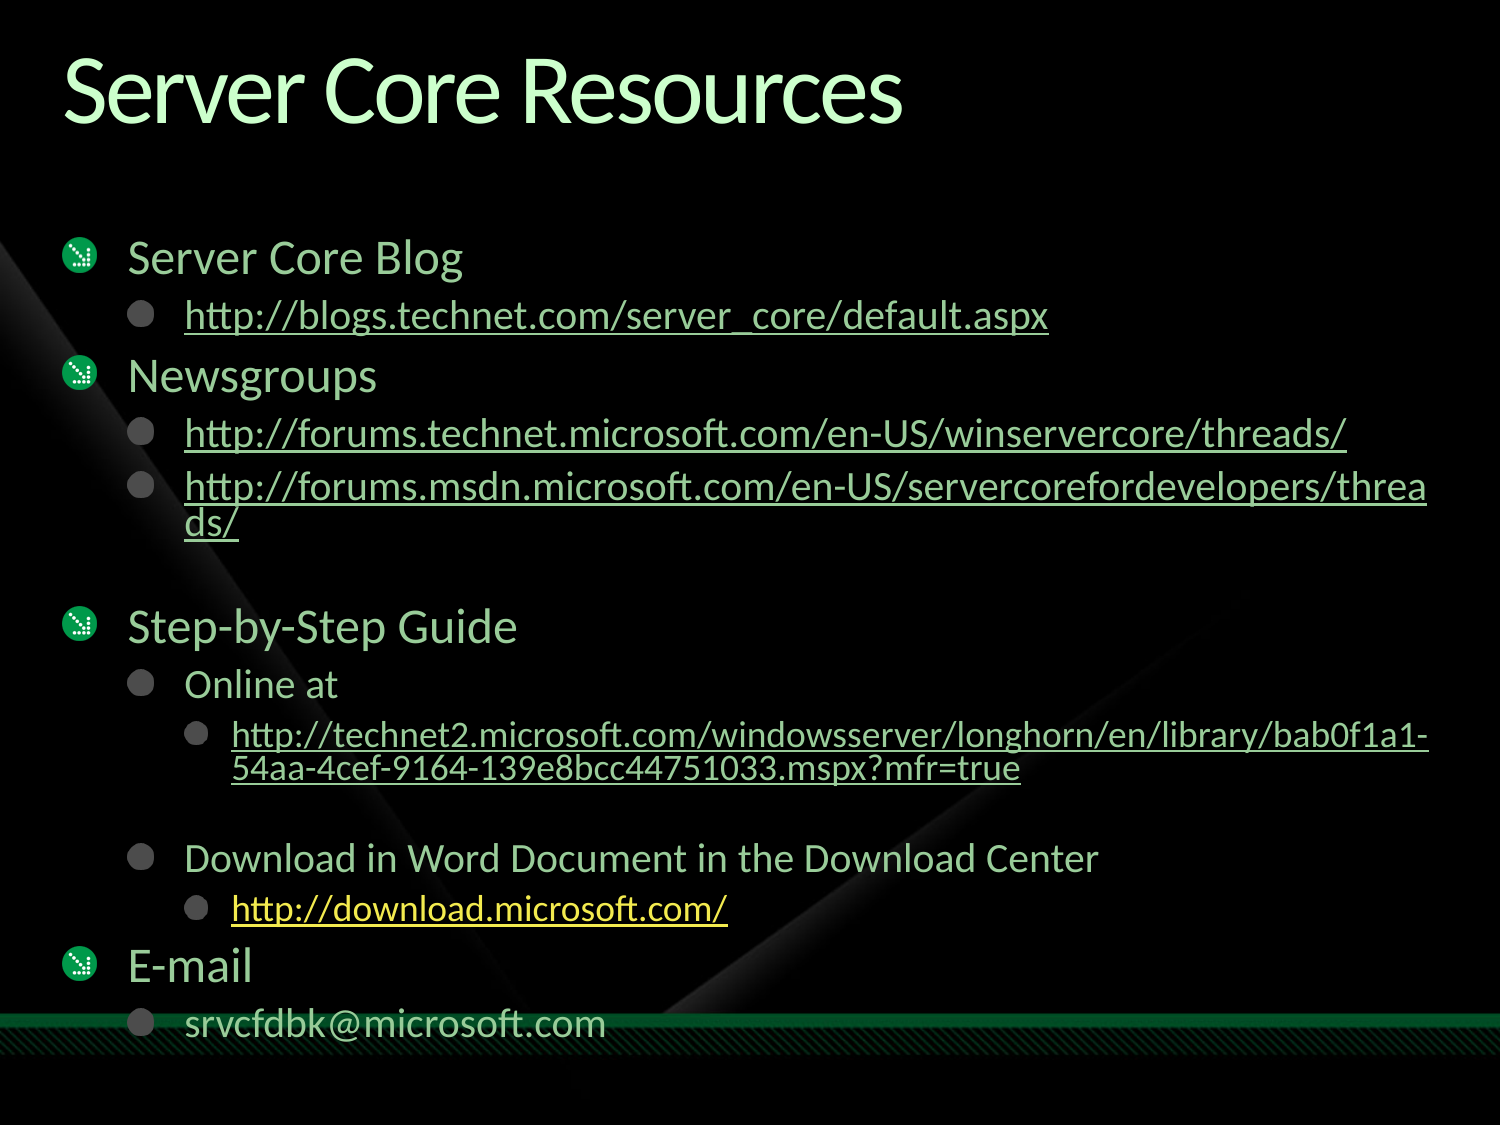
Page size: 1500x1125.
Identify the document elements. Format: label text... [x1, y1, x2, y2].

title Server Core Resources [62, 37, 1438, 147]
picture [0, 0, 1500, 1125]
list Server Core Blog http://blogs.technet.com/server_core/default.aspx Newsgroups http://forums.technet.microsoft.com/en-US/winservercore/threads/ http://forums.msdn.microsoft.com/en-US/servercorefordevelopers/threads/ Step-by-Step Guide Online at http://technet2.microsoft.com/windowsserver/longhorn/en/library/bab0f1a1-54aa-4cef-9164-139e8bcc44751033.mspx?mfr=true Download in Word Document in the Download Center http://download.microsoft.com/ E-mail srvcfdbk@microsoft.com [62, 231, 1438, 595]
